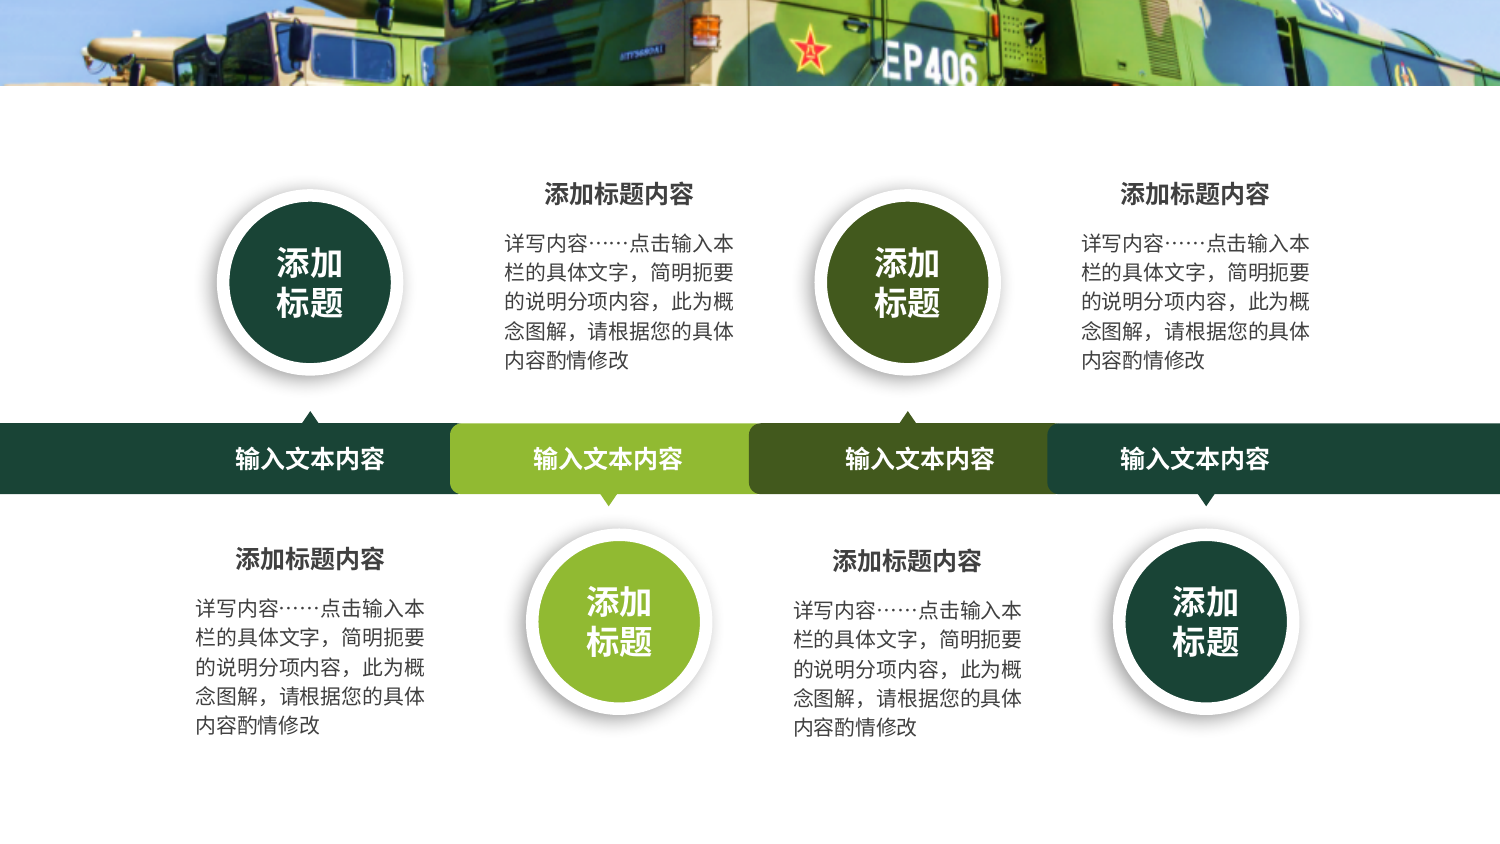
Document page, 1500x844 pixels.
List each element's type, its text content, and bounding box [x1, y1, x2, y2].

text_box 添加标题内容 [212, 543, 409, 574]
text_box 详写内容……点击输入本栏的具体文字，简明扼要的说明分项内容，此为概念图解，请根据您的具体内容酌情修改 [1081, 226, 1311, 373]
text_box 详写内容……点击输入本栏的具体文字，简明扼要的说明分项内容，此为概念图解，请根据您的具体内容酌情修改 [504, 226, 734, 373]
text_box 添加标题 [1160, 581, 1253, 662]
text_box [532, 534, 707, 709]
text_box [449, 423, 768, 507]
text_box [748, 411, 1067, 495]
text_box 添加标题 [264, 242, 357, 322]
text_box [0, 411, 469, 495]
text_box [820, 195, 995, 370]
text_box 添加标题内容 [1097, 178, 1294, 209]
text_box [1047, 423, 1500, 507]
text_box [1119, 534, 1294, 709]
text_box [223, 195, 398, 370]
text_box 详写内容……点击输入本栏的具体文字，简明扼要的说明分项内容，此为概念图解，请根据您的具体内容酌情修改 [195, 591, 425, 738]
picture [0, 0, 1500, 86]
text_box 添加标题 [861, 242, 954, 322]
text_box 添加标题 [573, 581, 666, 662]
text_box 添加标题内容 [521, 178, 718, 209]
text_box 详写内容……点击输入本栏的具体文字，简明扼要的说明分项内容，此为概念图解，请根据您的具体内容酌情修改 [793, 593, 1023, 740]
text_box 添加标题内容 [809, 545, 1006, 576]
